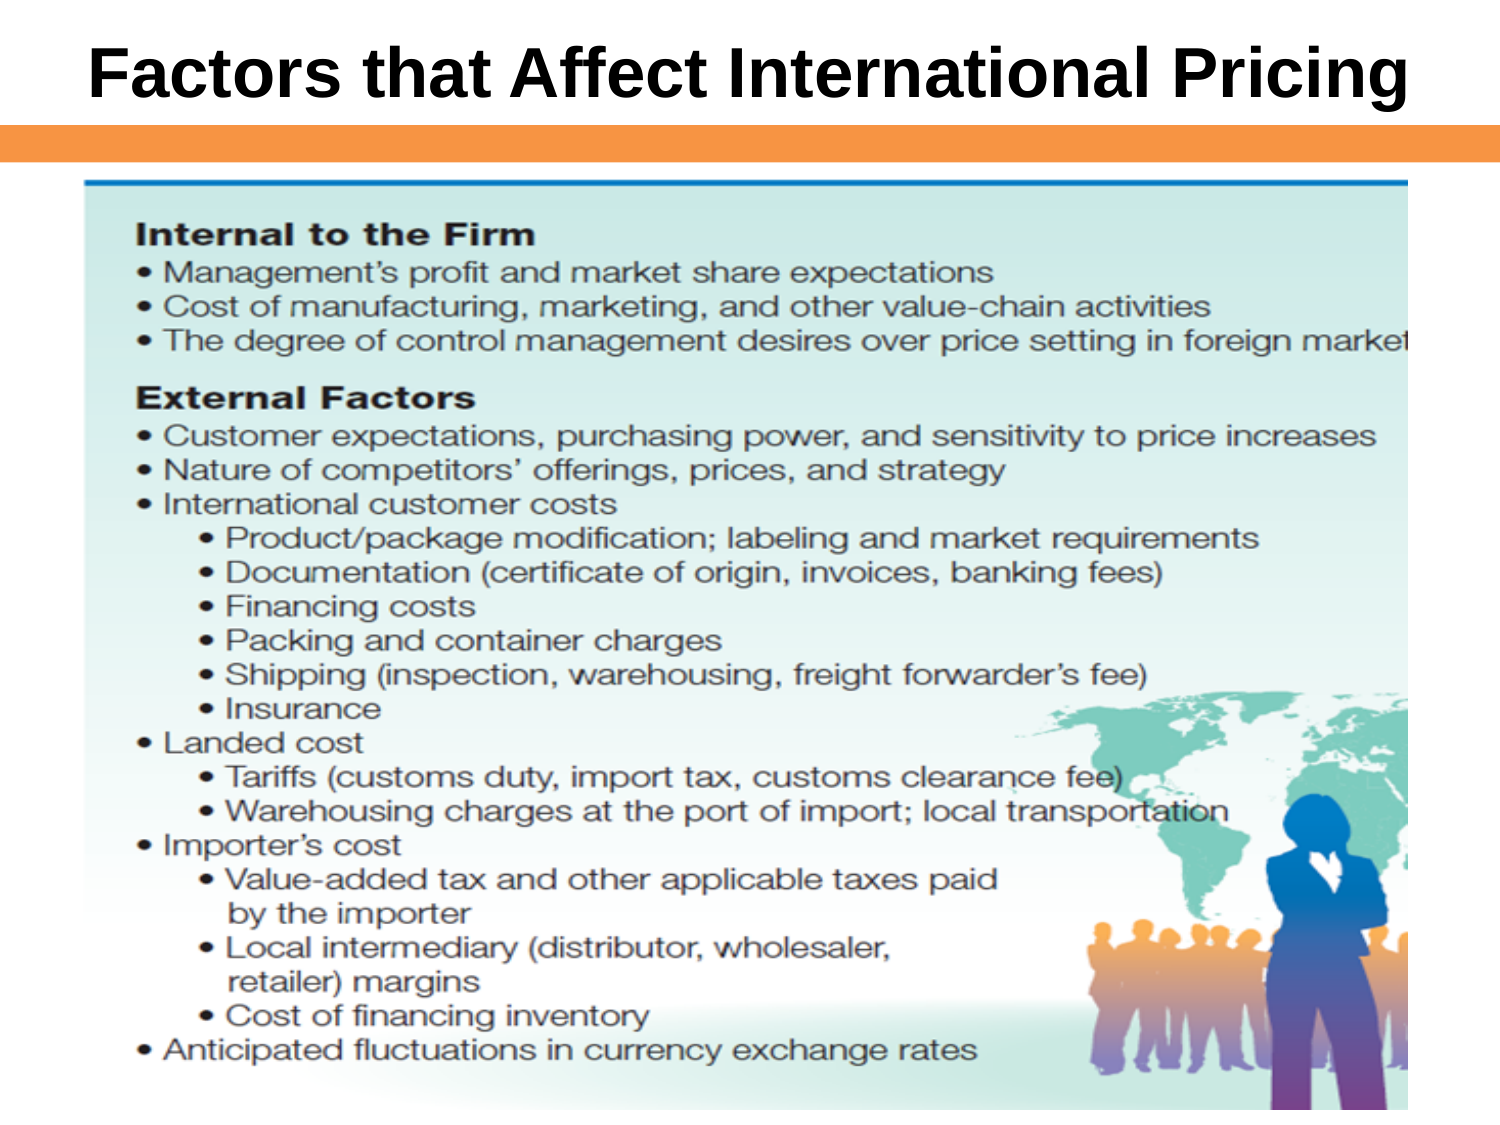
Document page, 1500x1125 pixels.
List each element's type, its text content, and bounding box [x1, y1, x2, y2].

title Factors that Affect International Pricing [49, 0, 1451, 123]
picture [69, 165, 1408, 1111]
text_box [0, 123, 1500, 165]
